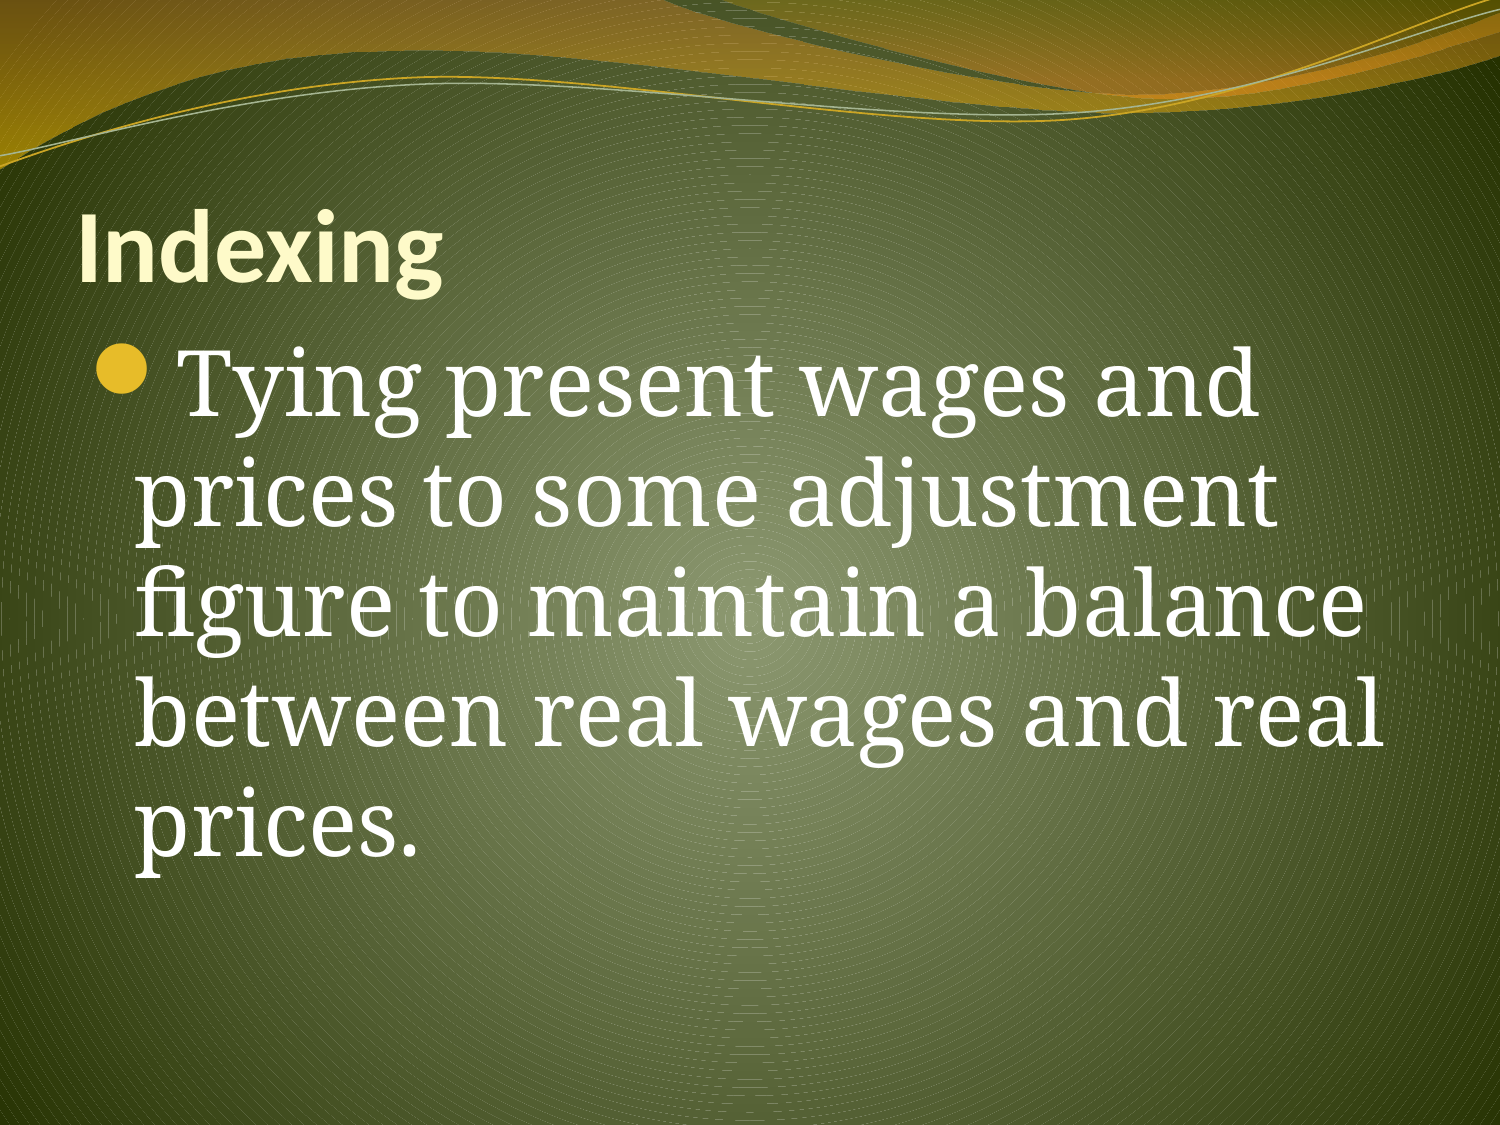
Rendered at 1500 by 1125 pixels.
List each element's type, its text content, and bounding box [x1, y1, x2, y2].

list Tying present wages and prices to some adjustment figure to maintain a balance between real wages and real prices. [75, 317, 1425, 1038]
title Indexing [75, 115, 1425, 303]
